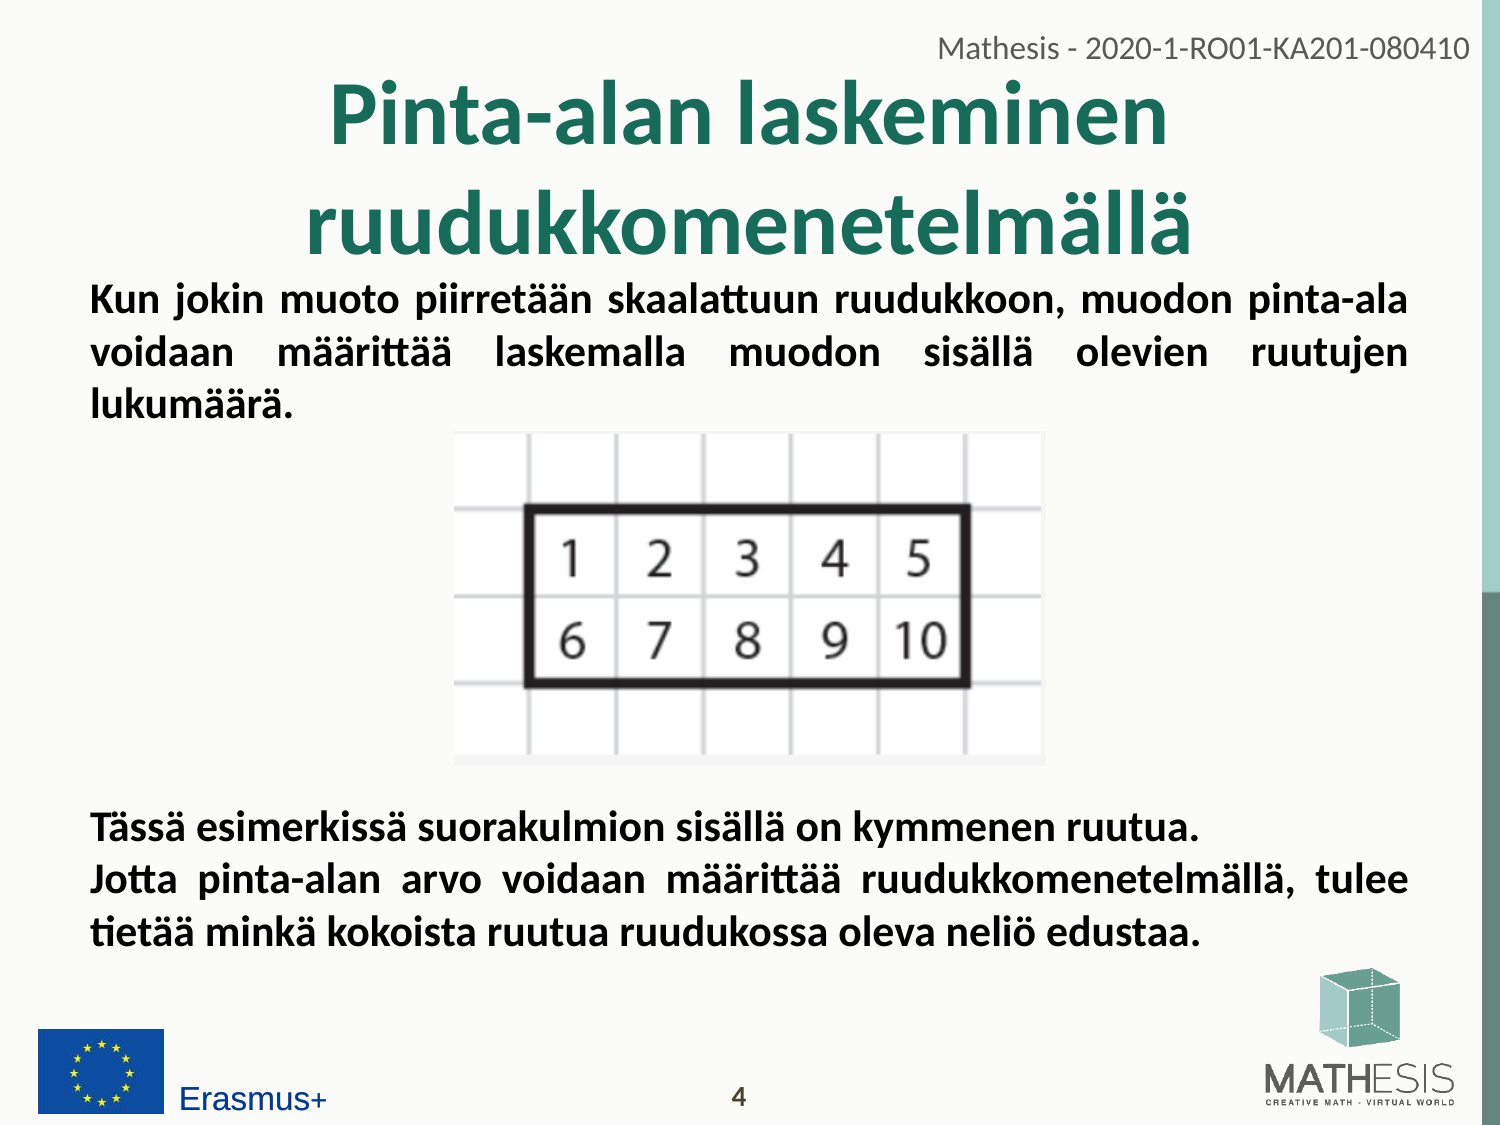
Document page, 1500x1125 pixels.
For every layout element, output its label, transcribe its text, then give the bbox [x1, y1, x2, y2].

list Kun jokin muoto piirretään skaalattuun ruudukkoon, muodon pinta-ala voidaan määrittää laskemalla muodon sisällä olevien ruutujen lukumäärä. Tässä esimerkissä suorakulmion sisällä on kymmenen ruutua. Jotta pinta-alan arvo voidaan määrittää ruudukkomenetelmällä, tulee tietää minkä kokoista ruutua ruudukossa oleva neliö edustaa. [75, 262, 1425, 1005]
title Pinta-alan laskeminen ruudukkomenetelmällä [75, 45, 1425, 233]
picture [454, 431, 1046, 766]
picture [38, 1029, 164, 1114]
